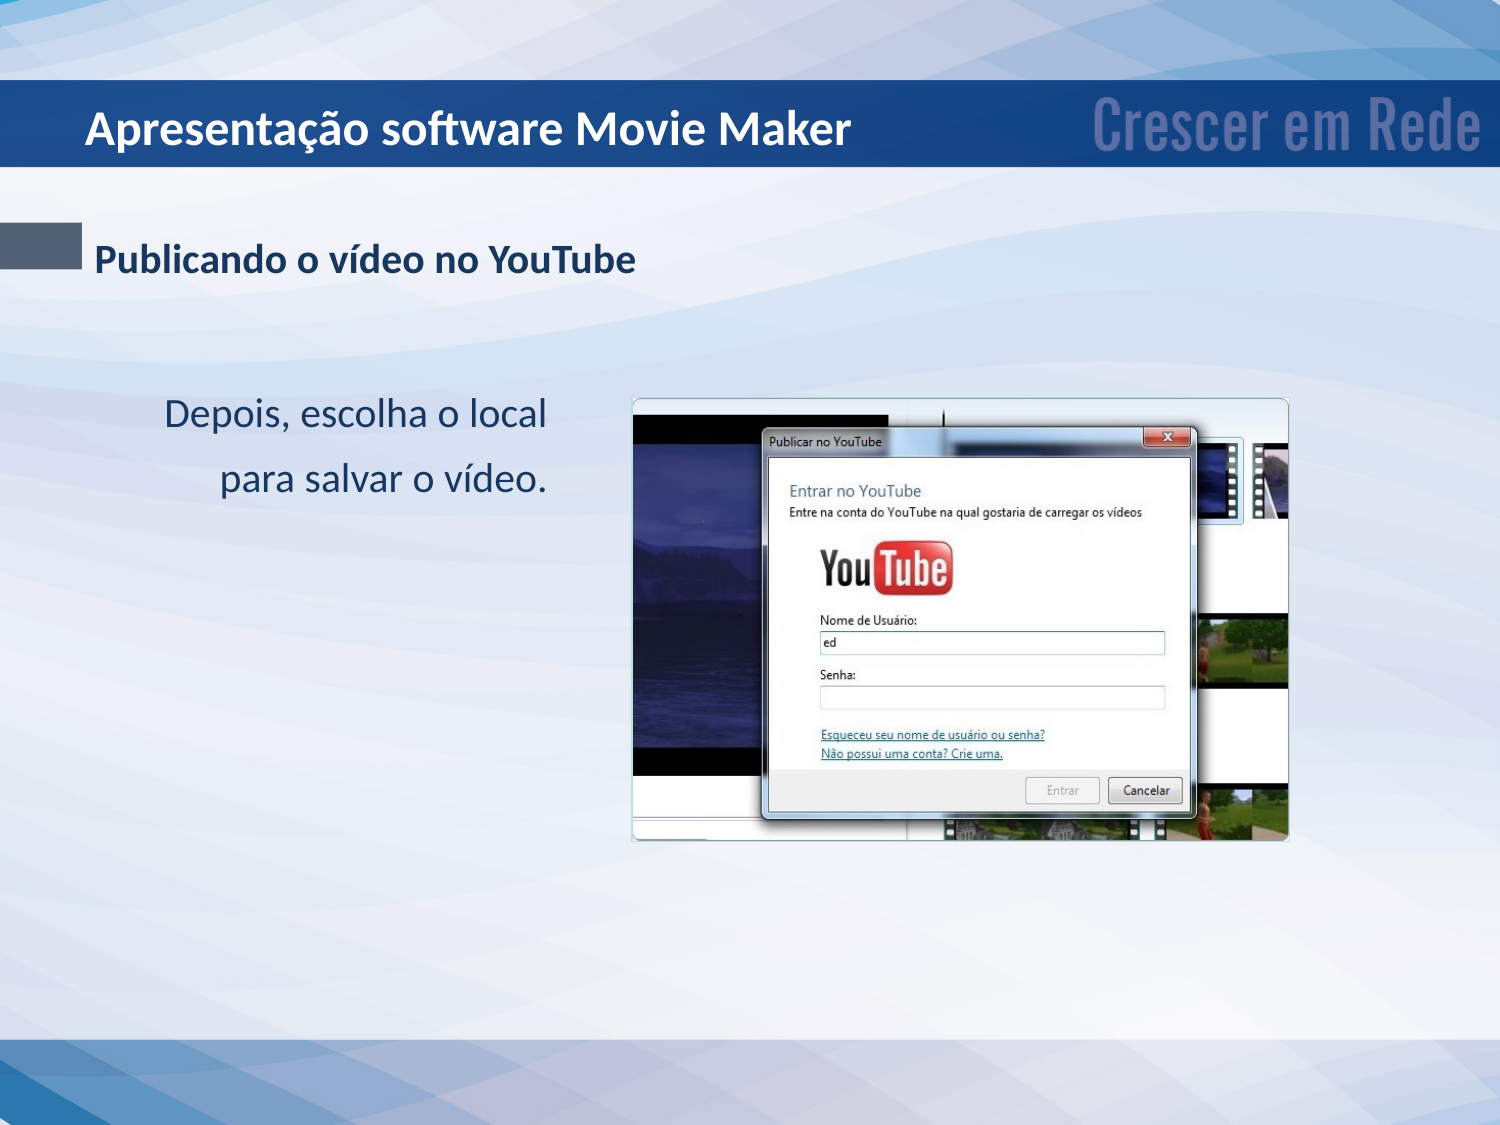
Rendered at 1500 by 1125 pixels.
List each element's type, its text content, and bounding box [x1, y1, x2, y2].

text_box Depois, escolha o local para salvar o vídeo. [70, 363, 563, 704]
picture [0, 0, 1500, 1125]
text_box [0, 220, 70, 272]
text_box Publicando o vídeo no YouTube [70, 199, 1172, 289]
text_box Apresentação software Movie Maker [70, 88, 1430, 223]
